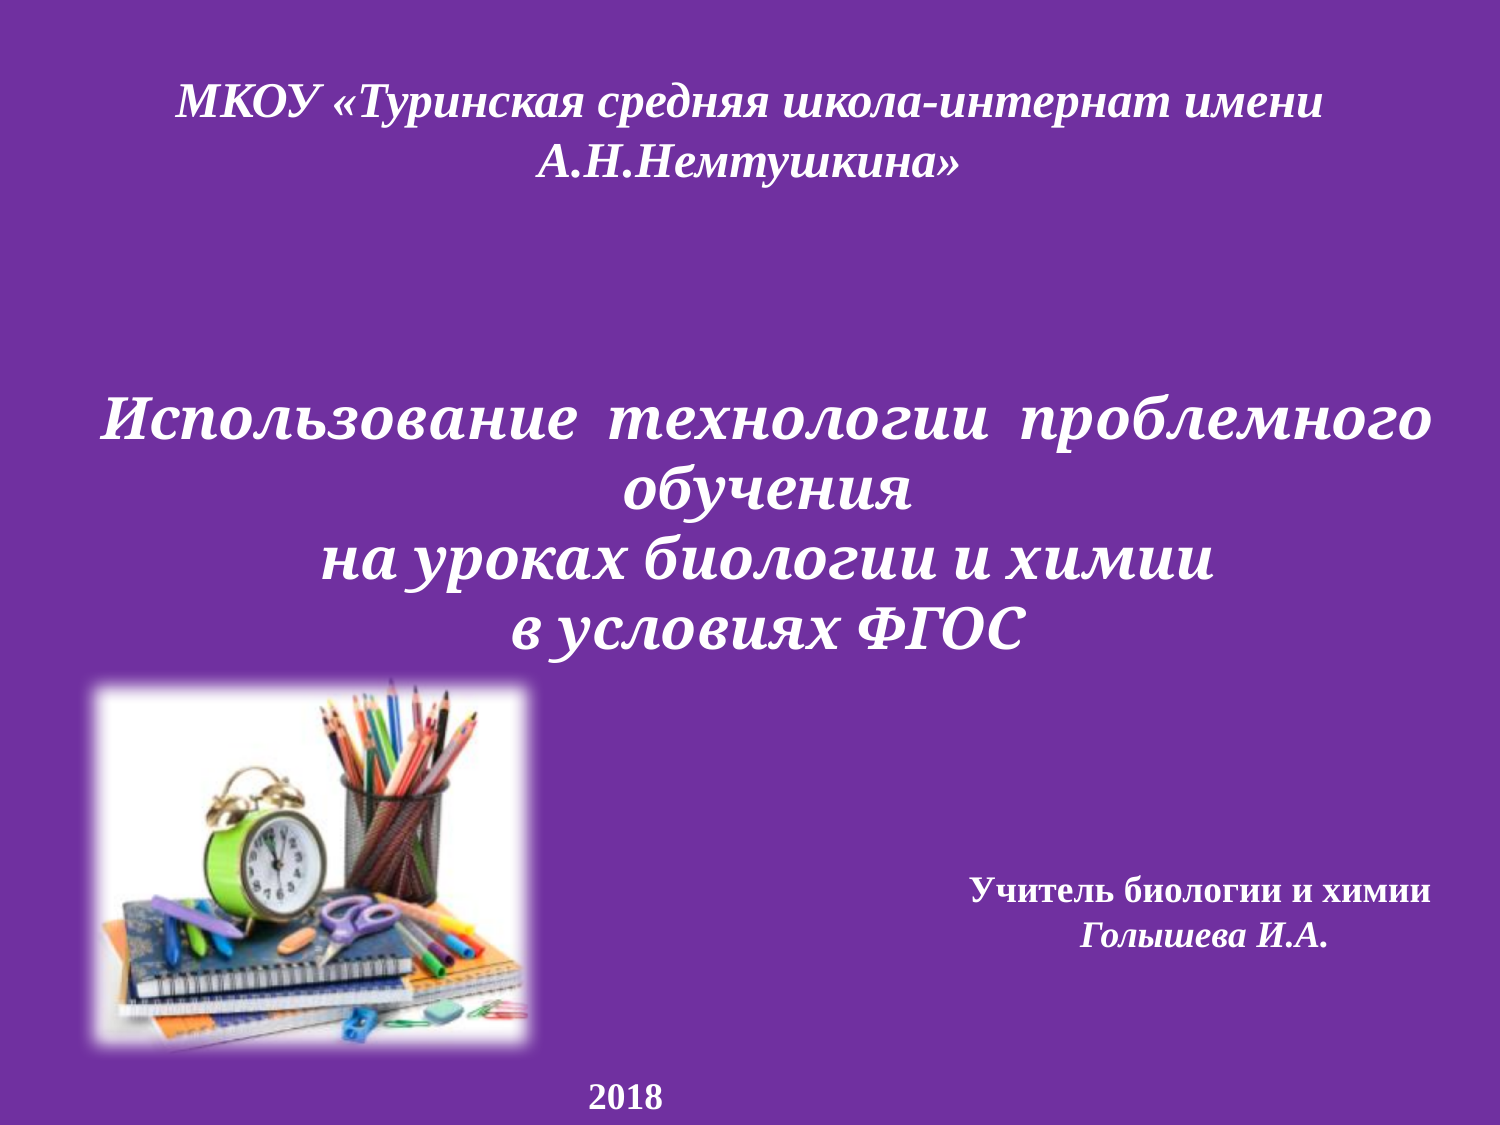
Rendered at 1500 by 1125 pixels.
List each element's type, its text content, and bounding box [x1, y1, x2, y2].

text_box Использование технологии проблемного обучения на уроках биологии и химии в условиях ФГОС [86, 373, 1450, 669]
text_box Учитель биологии и химии Голышева И.А. [953, 857, 1447, 963]
text_box МКОУ «Туринская средняя школа-интернат имени А.Н.Немтушкина» [0, 0, 1500, 195]
picture [76, 668, 545, 1062]
text_box 2018 [573, 1064, 679, 1125]
